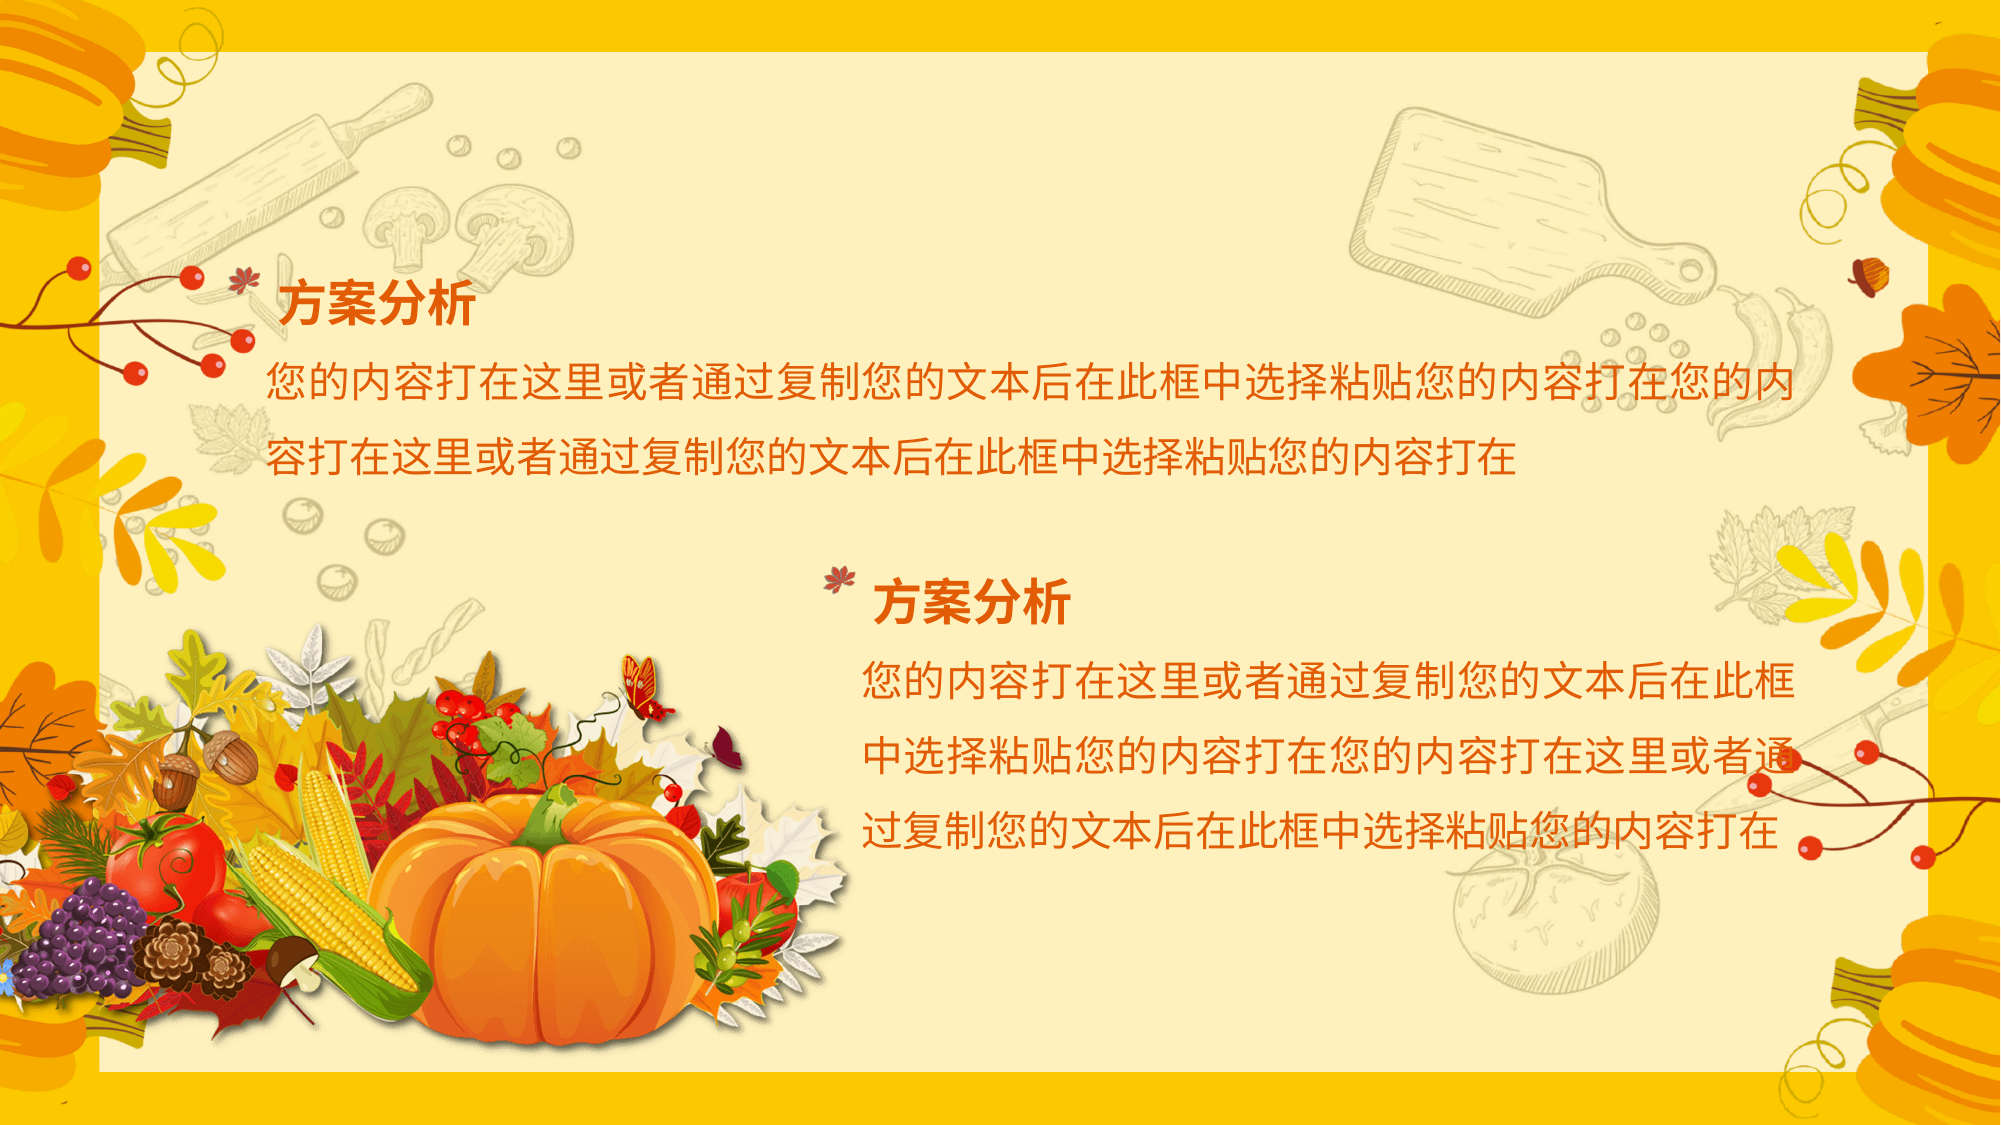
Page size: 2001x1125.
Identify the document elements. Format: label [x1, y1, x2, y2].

text_box [798, 562, 1797, 850]
text_box [203, 263, 1797, 475]
picture [0, 0, 1999, 1125]
